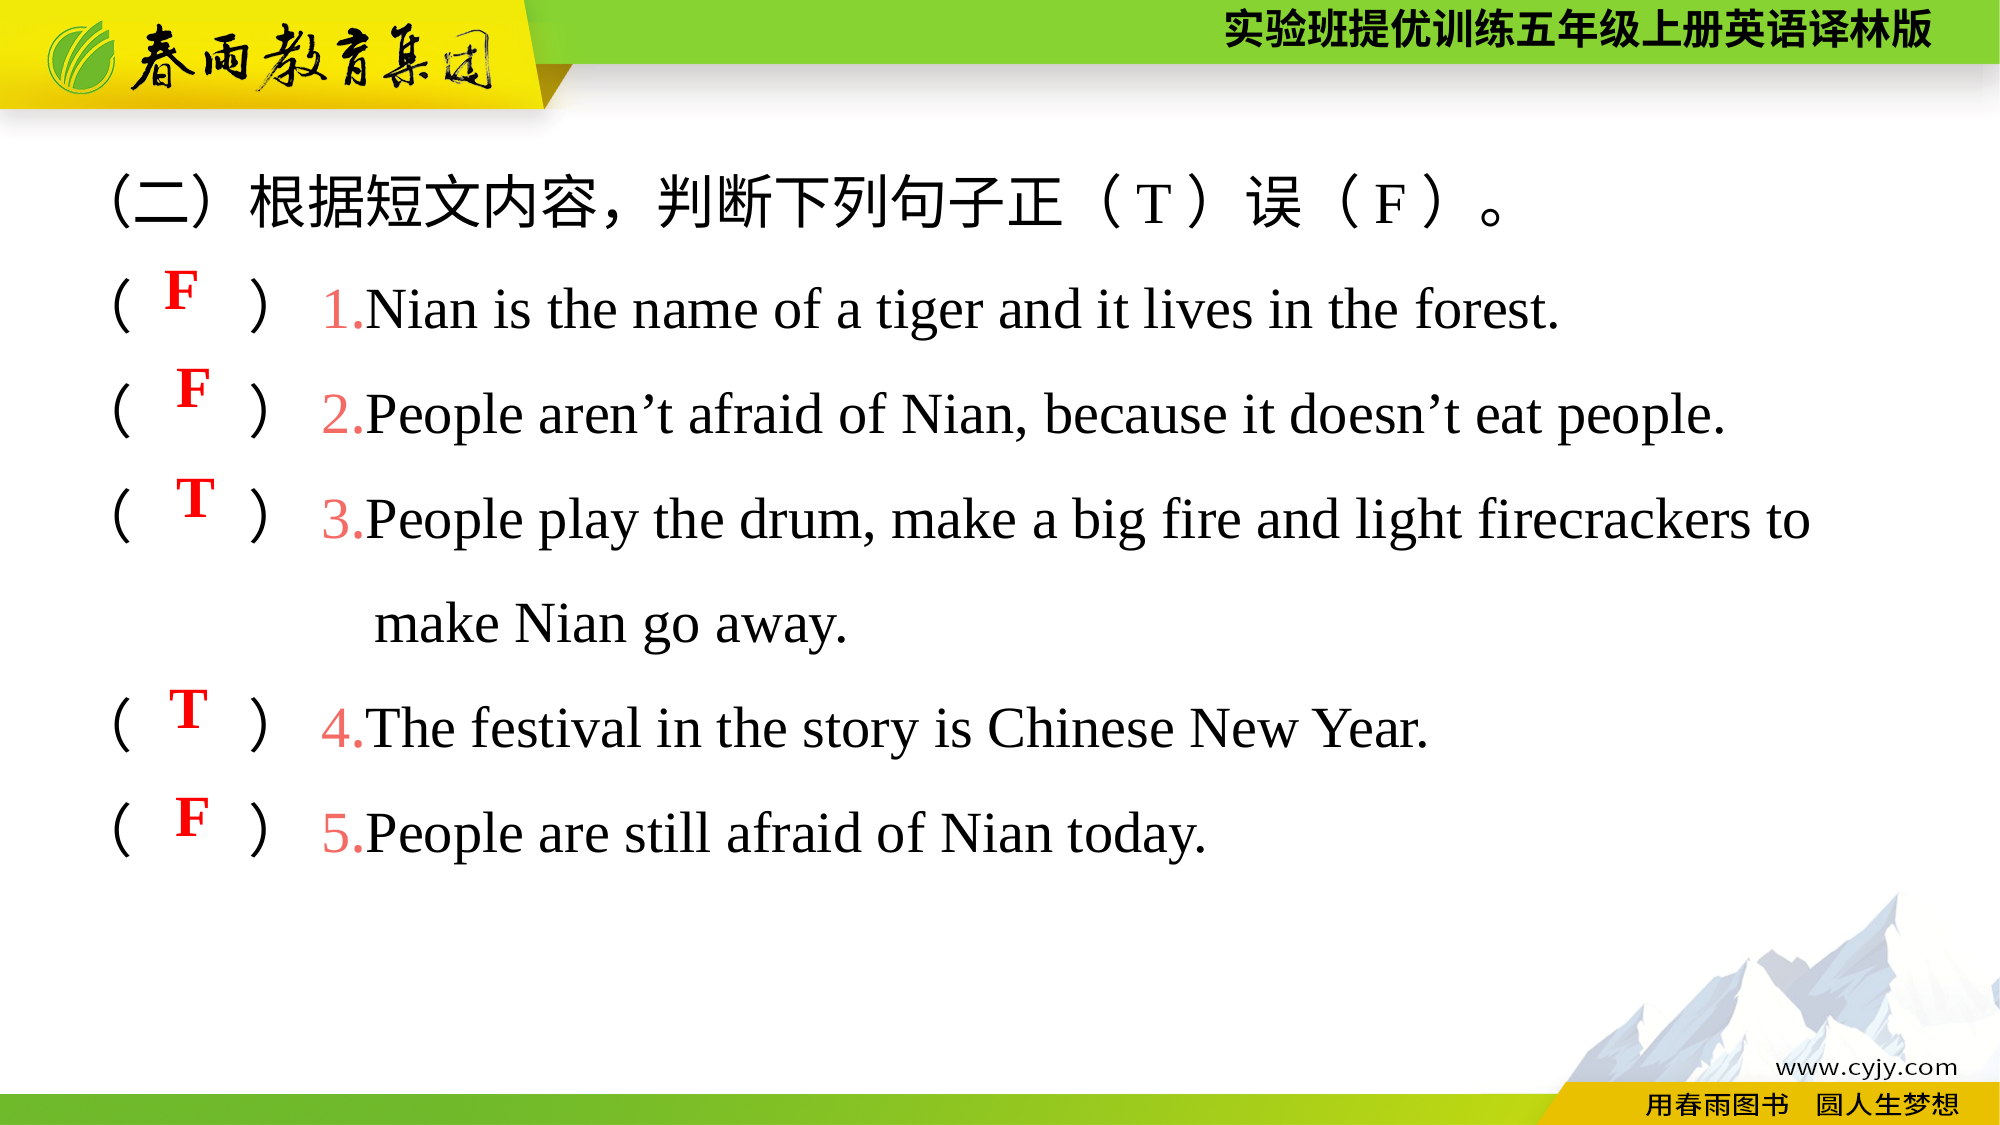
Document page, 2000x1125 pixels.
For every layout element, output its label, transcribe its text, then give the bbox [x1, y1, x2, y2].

text_box T [154, 662, 224, 748]
text_box F [161, 342, 227, 427]
text_box F [160, 770, 226, 856]
text_box T [161, 451, 231, 537]
picture [0, 0, 2000, 1125]
list （二）根据短文内容，判断下列句子正（T）误（F）。 （ ）1.Nian is the name of a tiger and it lives in the forest. （ ）2.People aren’t afraid of Nian, because it doesn’t eat people. （ ）3.People play the drum, make a big fire and light firecrackers to make Nian go away. （ ）4.The festival in the story is Chinese New Year. （ ）5.People are still afraid of Nian today. [59, 122, 1944, 867]
text_box F [149, 243, 216, 329]
